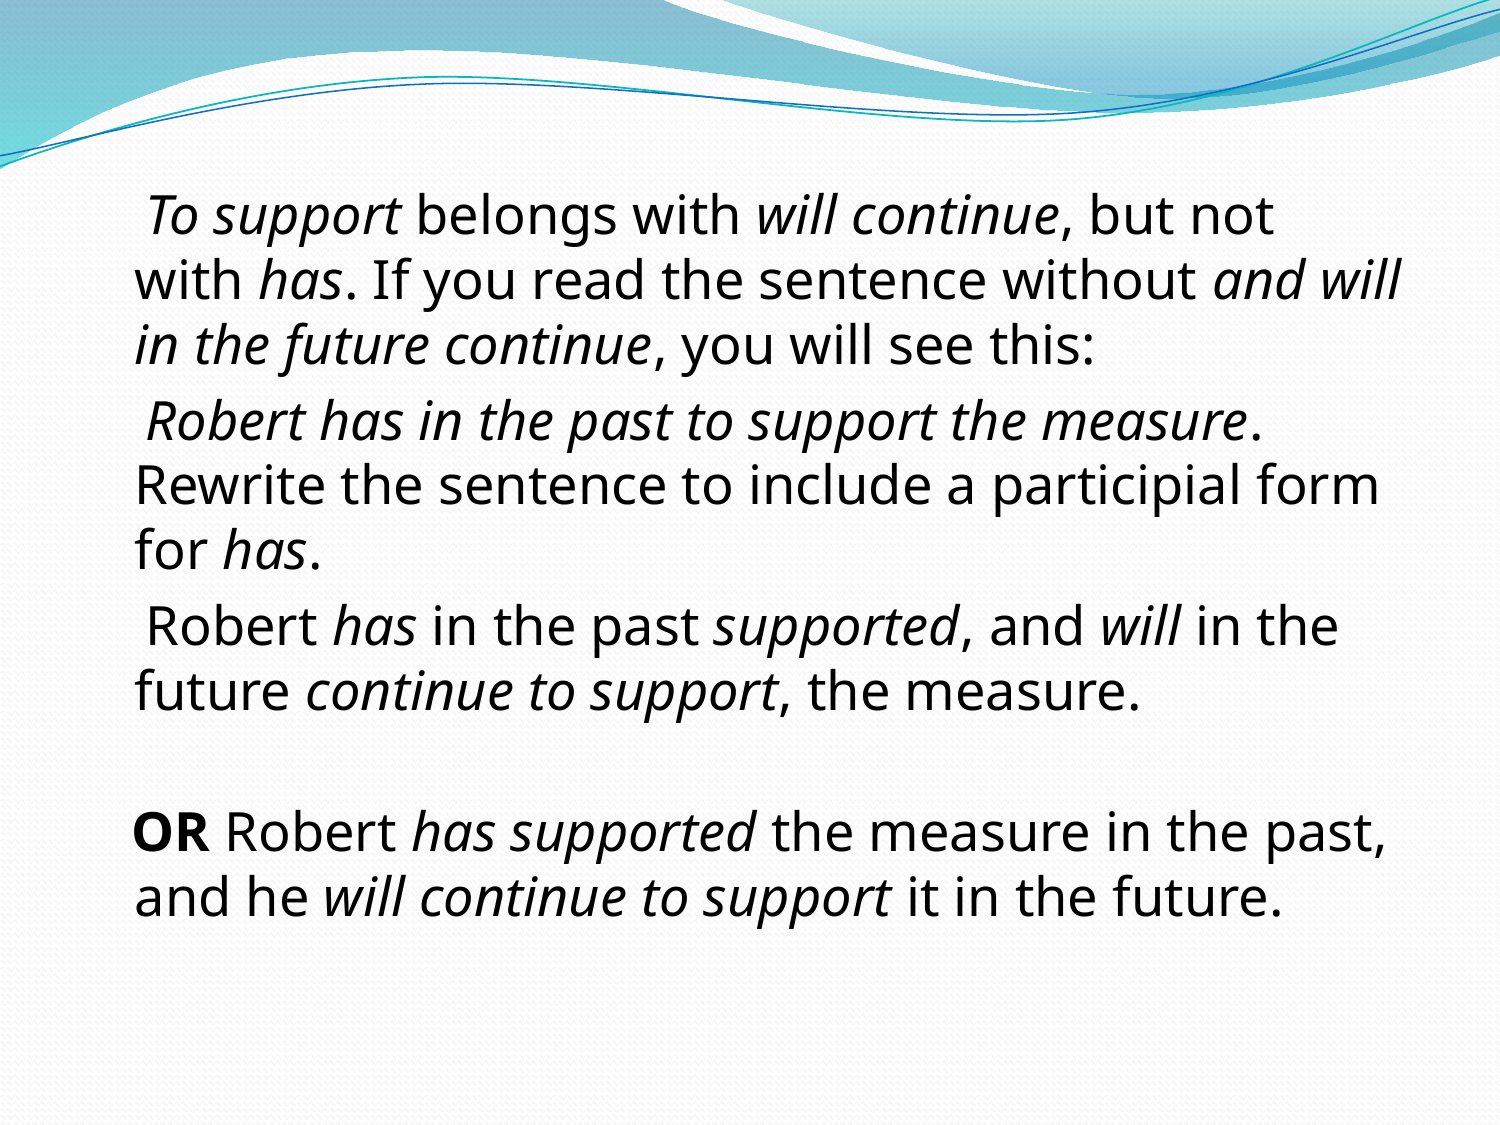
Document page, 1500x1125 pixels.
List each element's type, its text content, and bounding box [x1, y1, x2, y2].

list To support belongs with will continue, but not with has. If you read the sentence without and will in the future continue, you will see this: Robert has in the past to support the measure. Rewrite the sentence to include a participial form for has. Robert has in the past supported, and will in the future continue to support, the measure. or Robert has supported the measure in the past, and he will continue to support it in the future. [75, 172, 1425, 1038]
